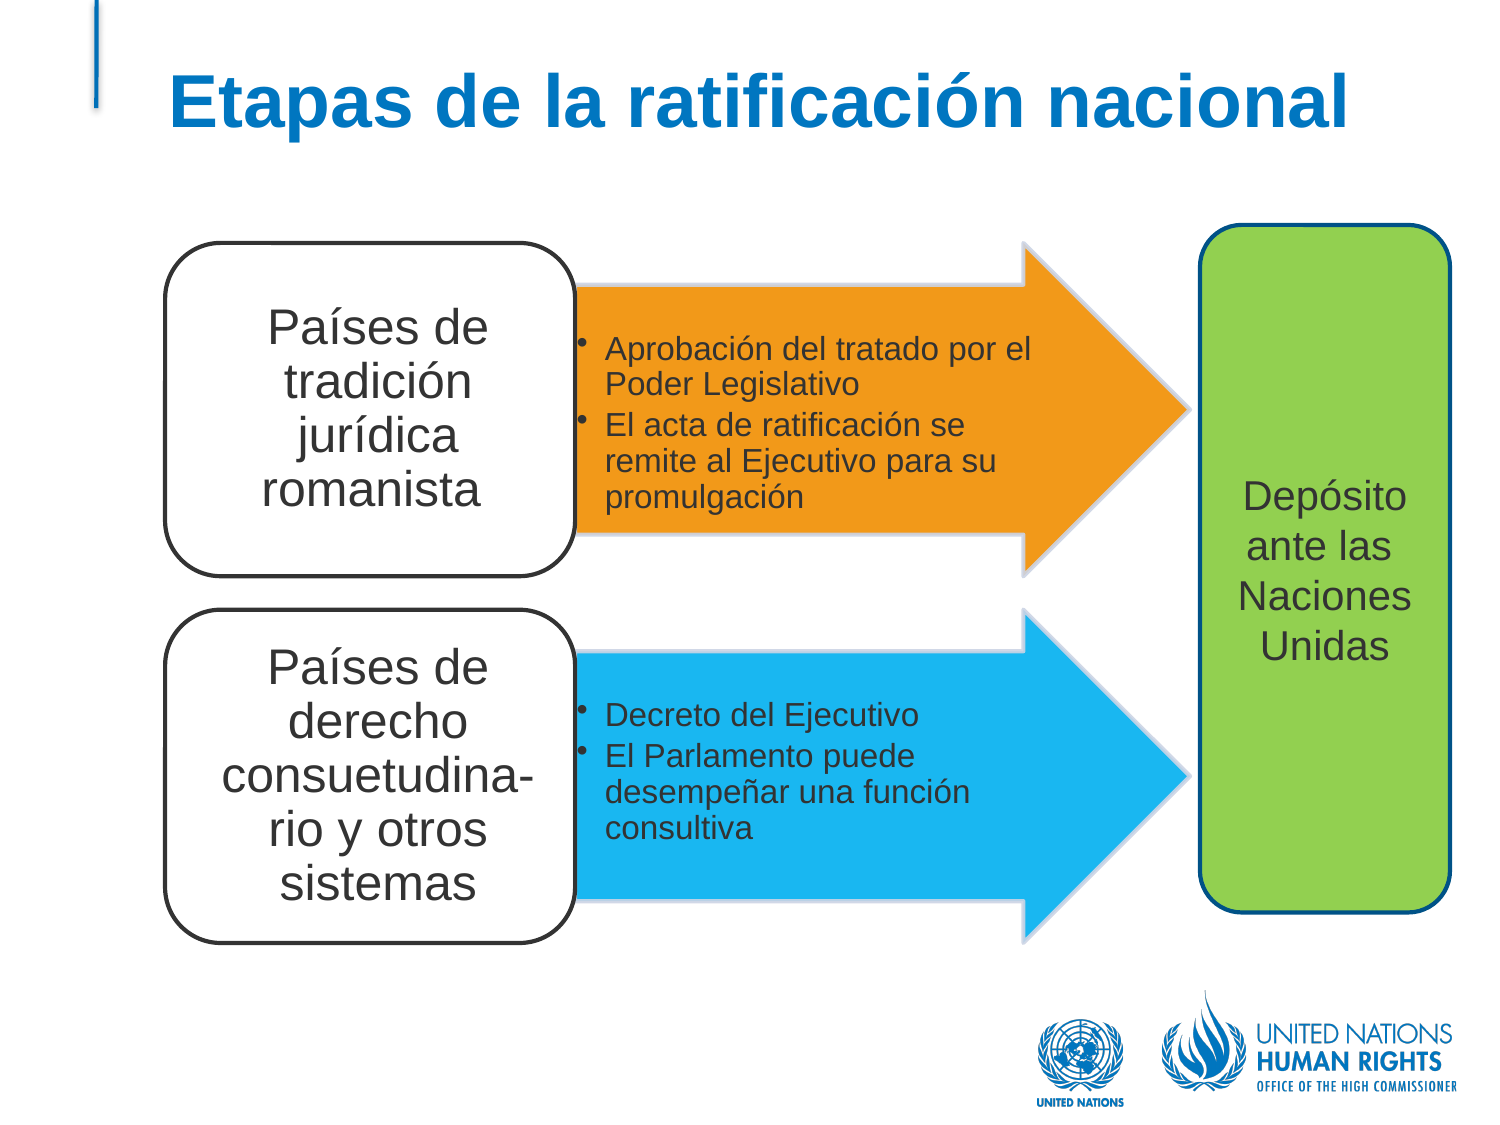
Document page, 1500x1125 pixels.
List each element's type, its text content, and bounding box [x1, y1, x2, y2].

title Etapas de la ratificación nacional [42, 45, 1478, 224]
text_box Depósito ante las Naciones Unidas [1197, 222, 1453, 915]
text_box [164, 242, 1191, 944]
picture [1037, 990, 1457, 1107]
